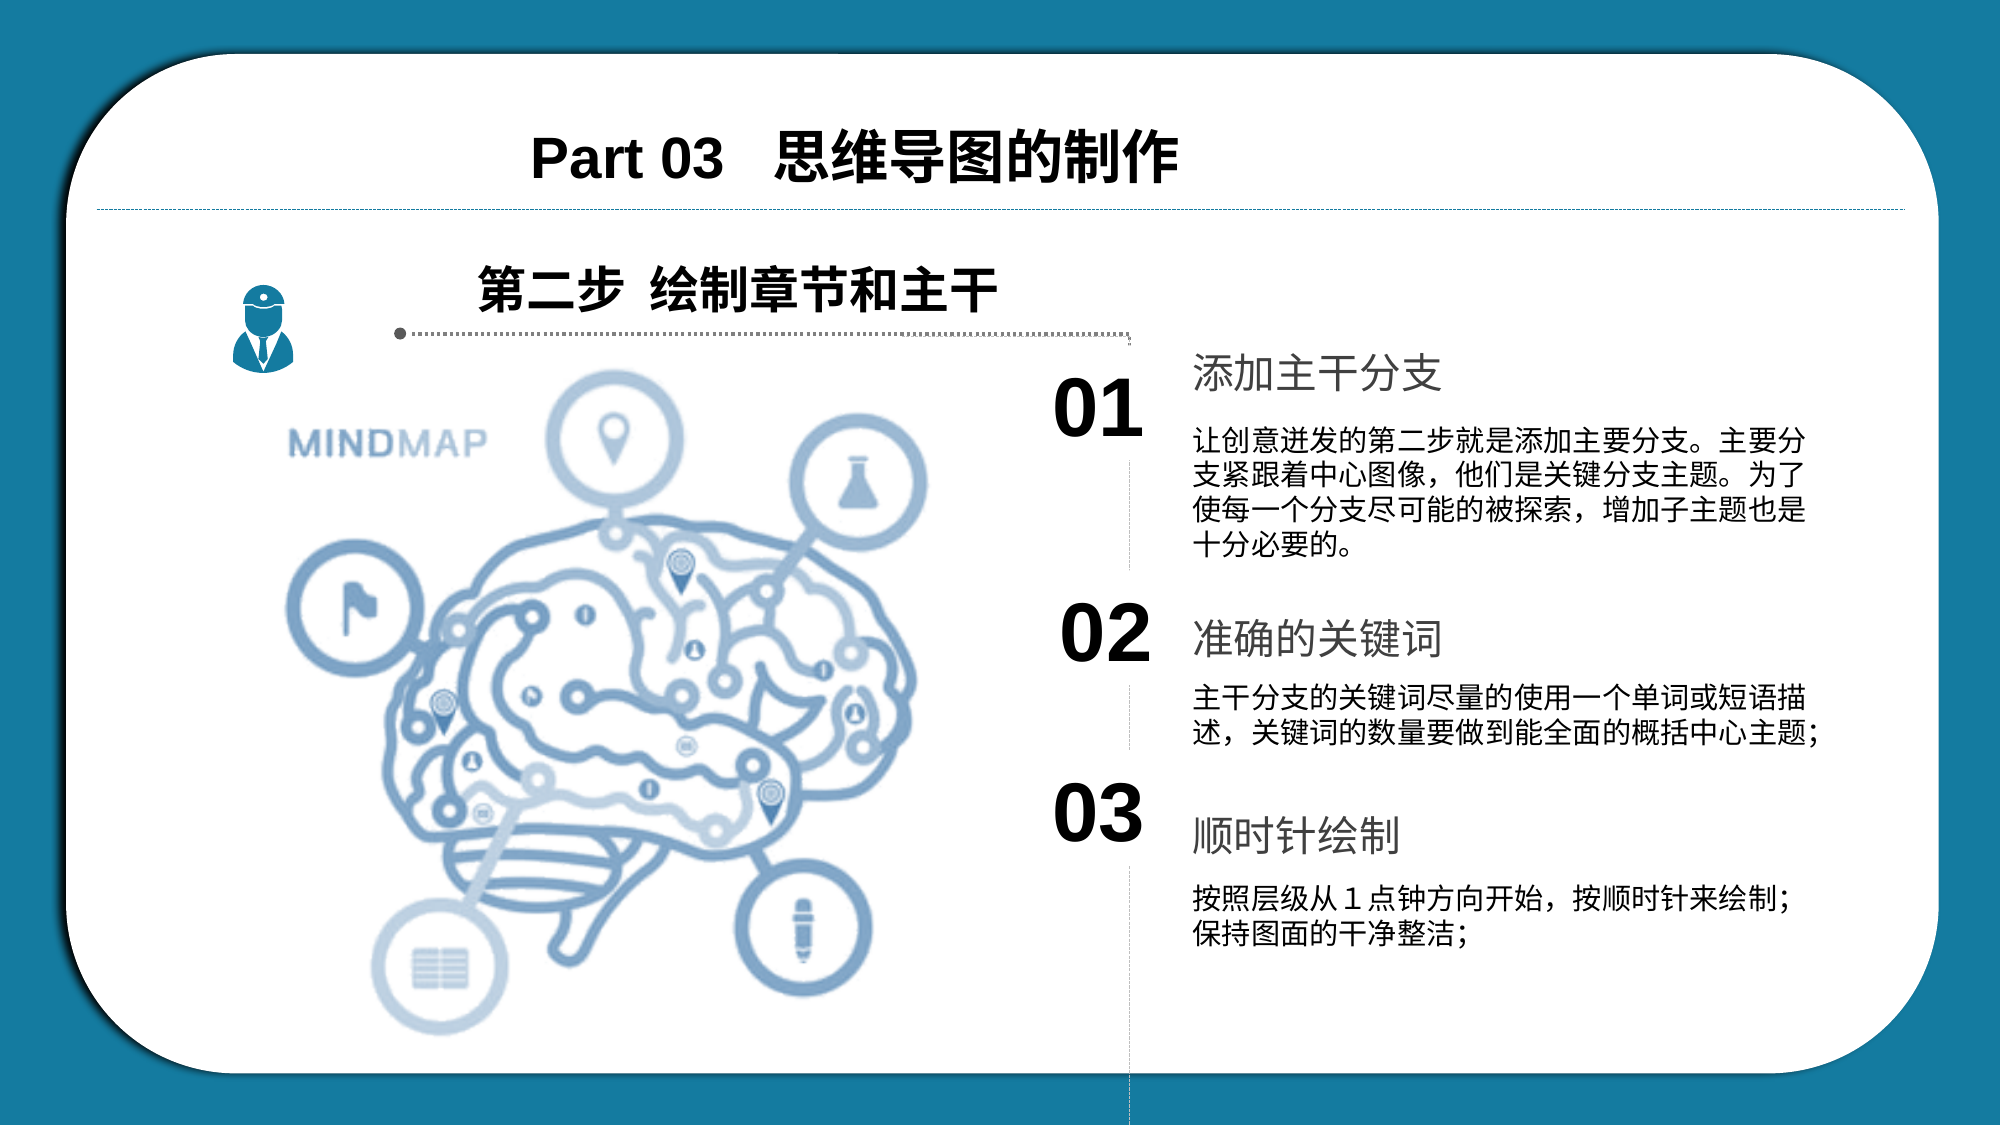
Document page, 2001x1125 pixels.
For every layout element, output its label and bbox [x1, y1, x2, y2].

picture [189, 281, 1026, 1061]
text_box [96, 112, 1905, 210]
text_box [233, 251, 1155, 336]
text_box [901, 336, 1826, 1125]
